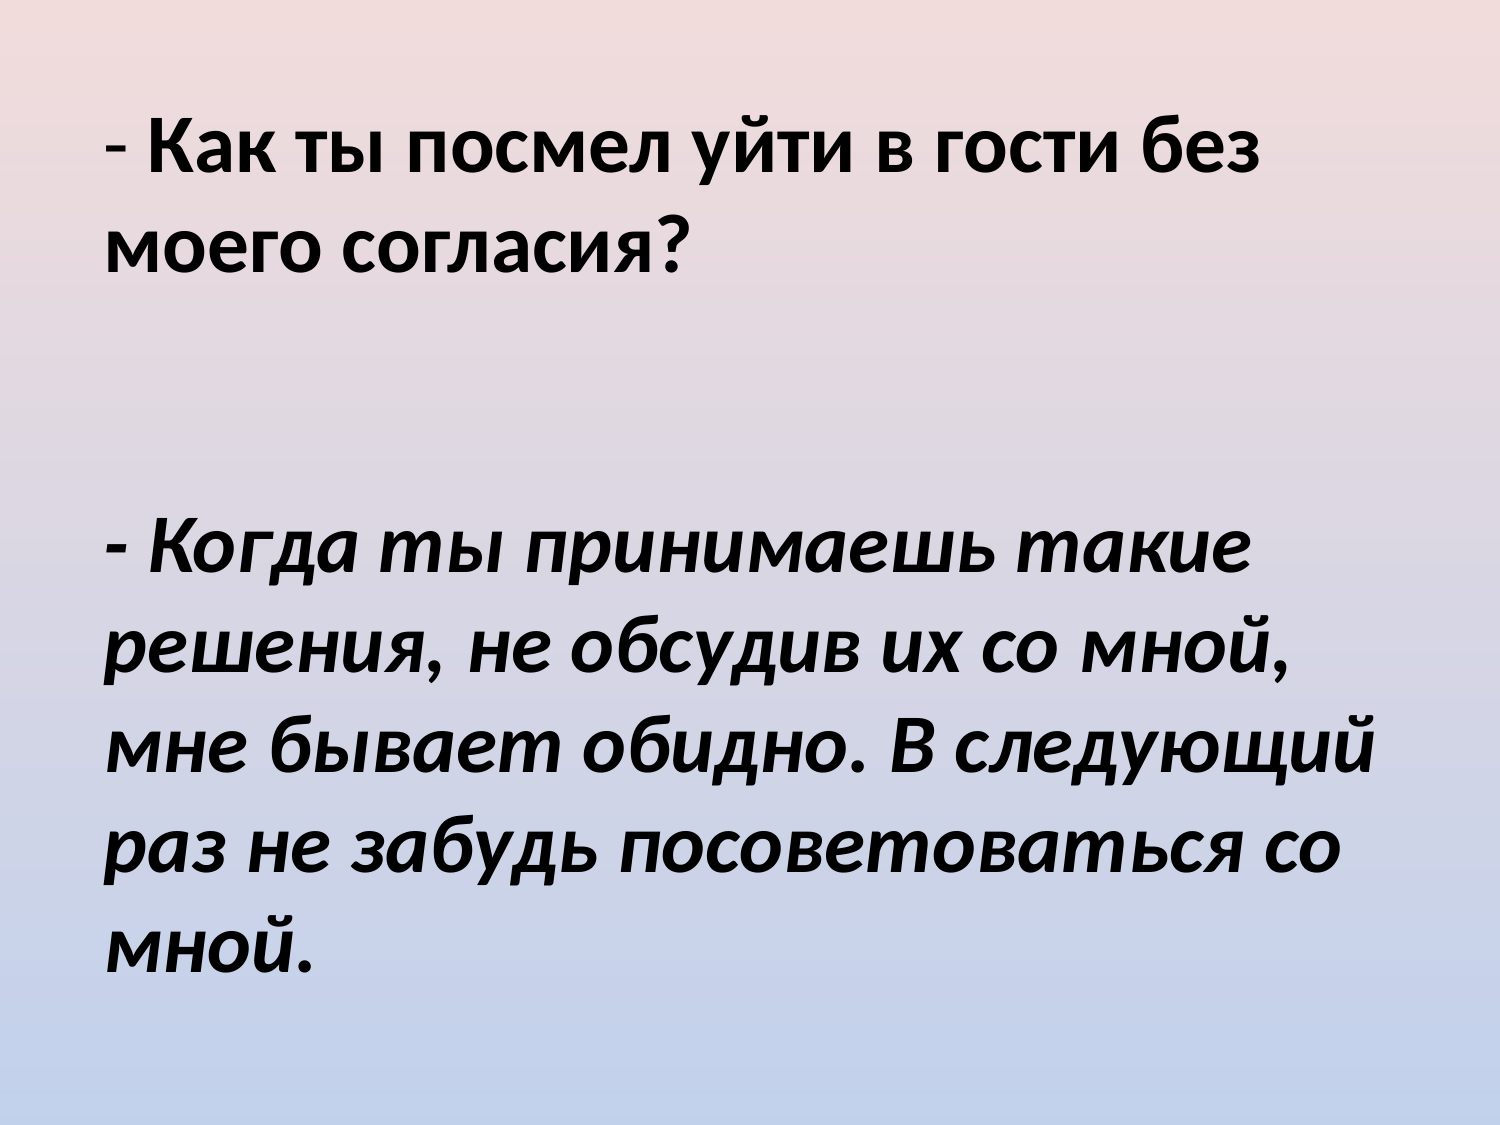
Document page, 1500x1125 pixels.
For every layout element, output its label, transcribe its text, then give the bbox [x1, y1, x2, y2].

text_box - Как ты посмел уйти в гости без моего согласия? - Когда ты принимаешь такие решения, не обсудив их со мной, мне бывает обидно. В следующий раз не забудь посоветоваться со мной. [88, 81, 1424, 997]
